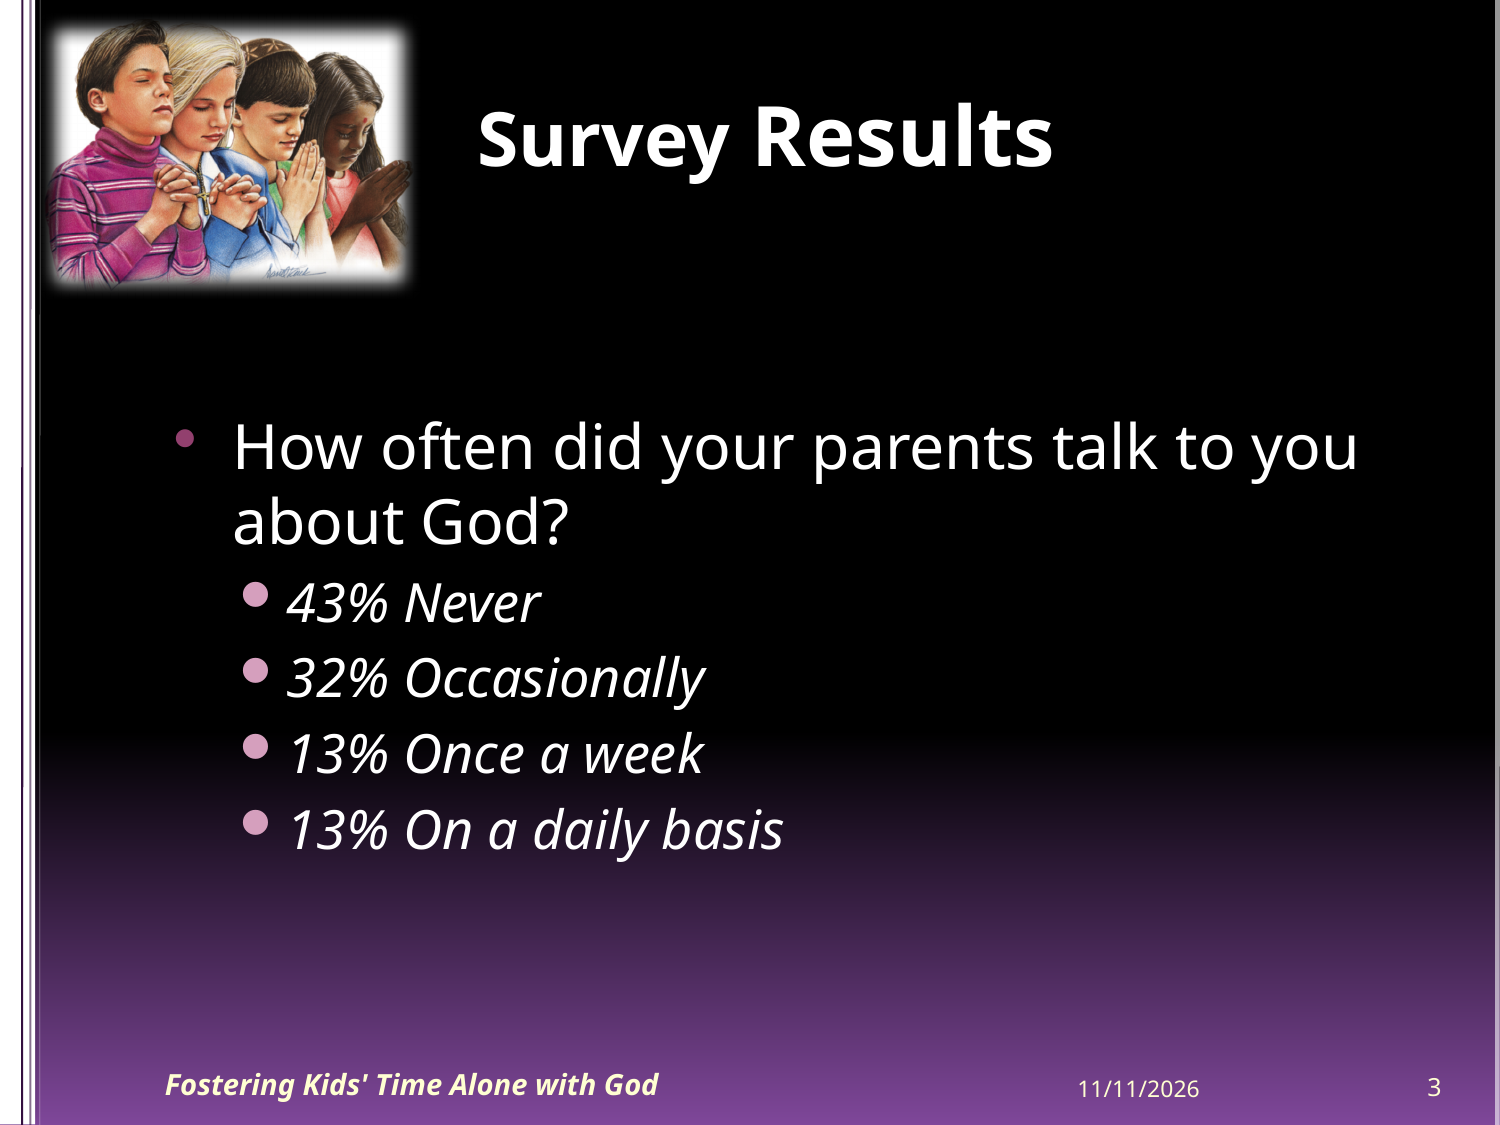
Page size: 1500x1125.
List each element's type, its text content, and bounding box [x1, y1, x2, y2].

list How often did your parents talk to you about God? 43% Never 32% Occasionally 13% Once a week 13% On a daily basis [150, 399, 1425, 1053]
footer Fostering Kids' Time Alone with God [150, 1053, 1063, 1114]
slide_number 3 [1412, 1053, 1488, 1114]
title Survey Results [462, 37, 1450, 229]
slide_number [1063, 1053, 1412, 1114]
picture [48, 23, 411, 289]
